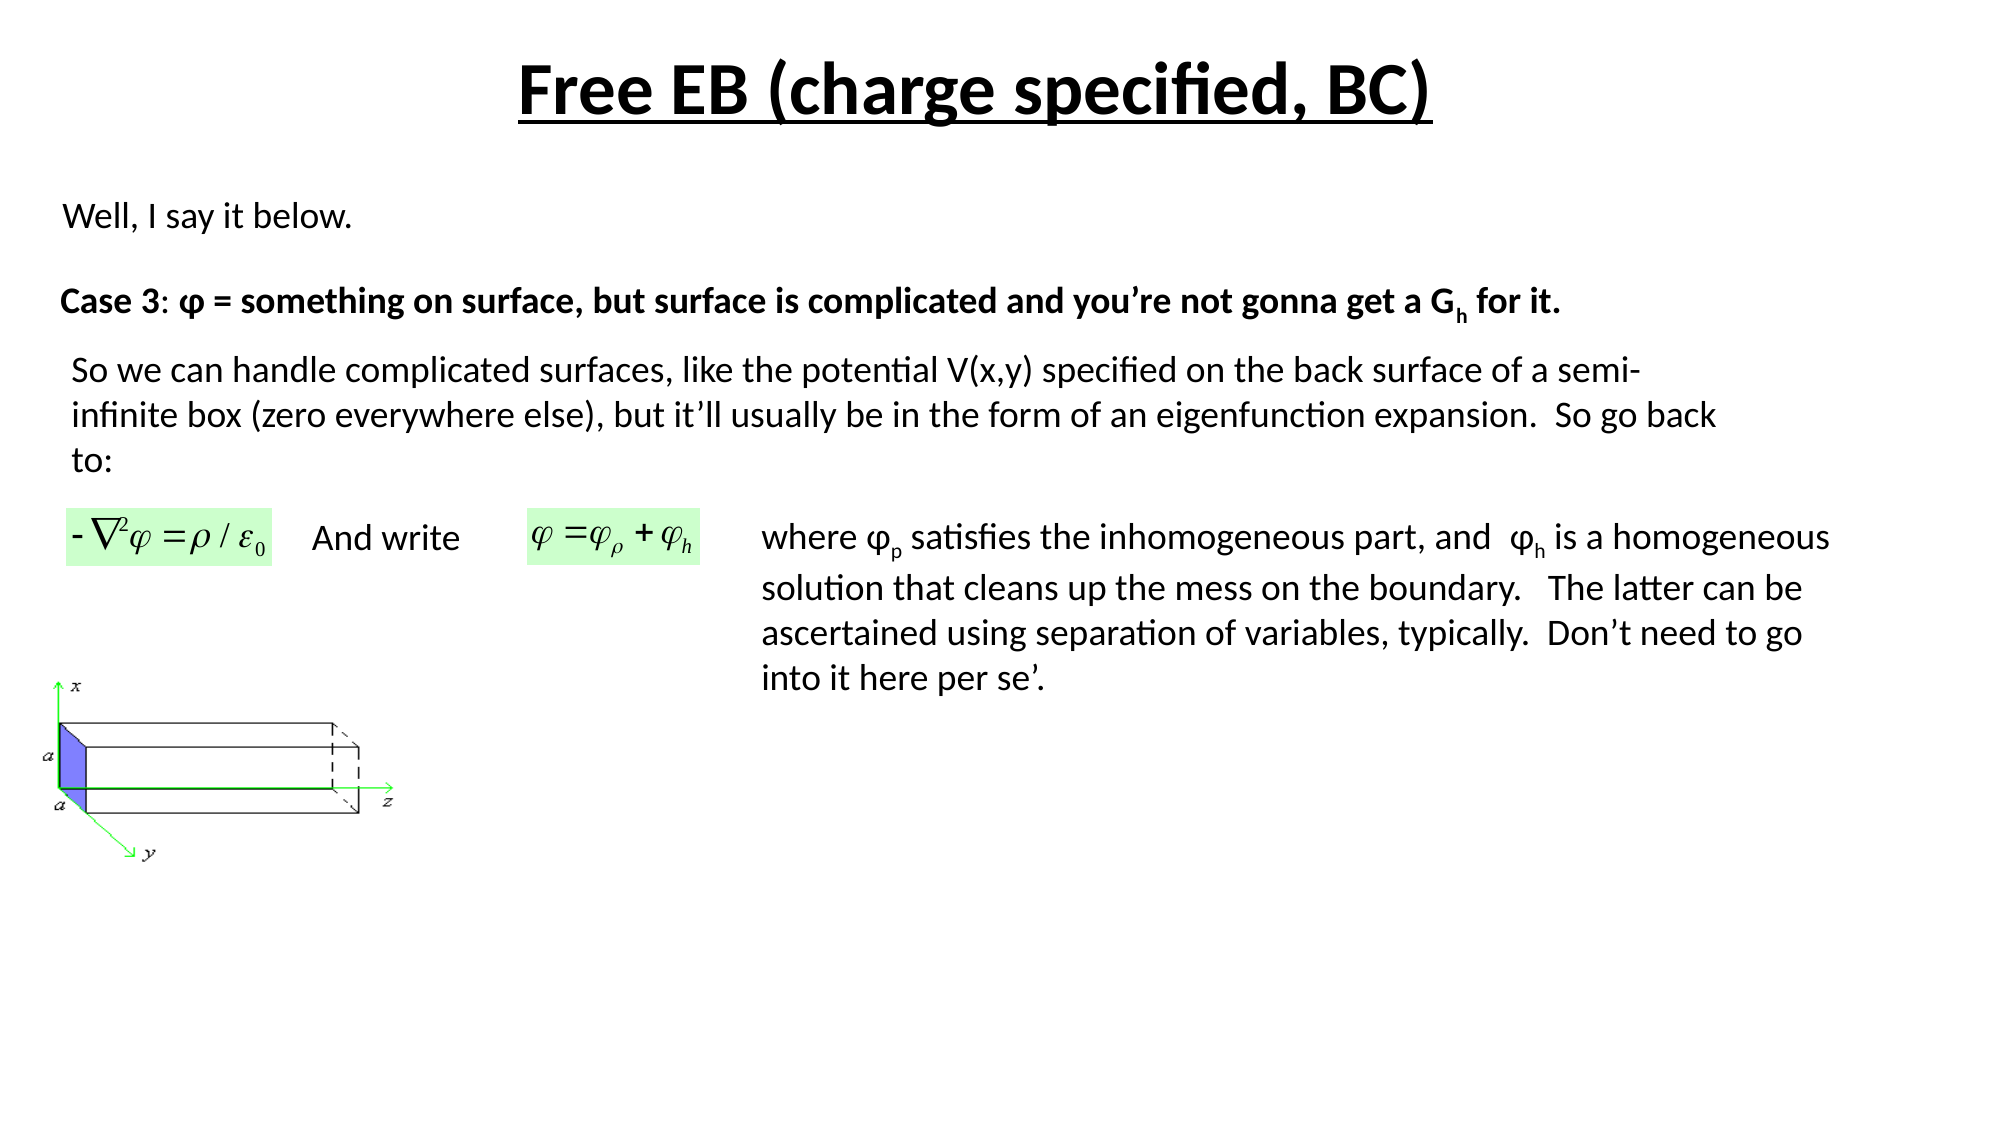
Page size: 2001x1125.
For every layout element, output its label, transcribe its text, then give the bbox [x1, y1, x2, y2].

text_box So we can handle complicated surfaces, like the potential V(x,y) specified on the back surface of a semi-infinite box (zero everywhere else), but it’ll usually be in the form of an eigenfunction expansion. So go back to: [56, 337, 1750, 488]
text_box Case 3: φ = something on surface, but surface is complicated and you’re not gonna get a Gh for it. [45, 268, 1720, 335]
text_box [66, 508, 273, 566]
text_box where φp satisfies the inhomogeneous part, and φh is a homogeneous solution that cleans up the mess on the boundary. The latter can be ascertained using separation of variables, typically. Don’t need to go into it here per se’. [746, 504, 1881, 706]
title Free EB (charge specified, BC) [433, 24, 1518, 139]
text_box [526, 507, 700, 566]
text_box And write [297, 505, 570, 566]
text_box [1, 635, 434, 899]
text_box Well, I say it below. [47, 183, 386, 244]
